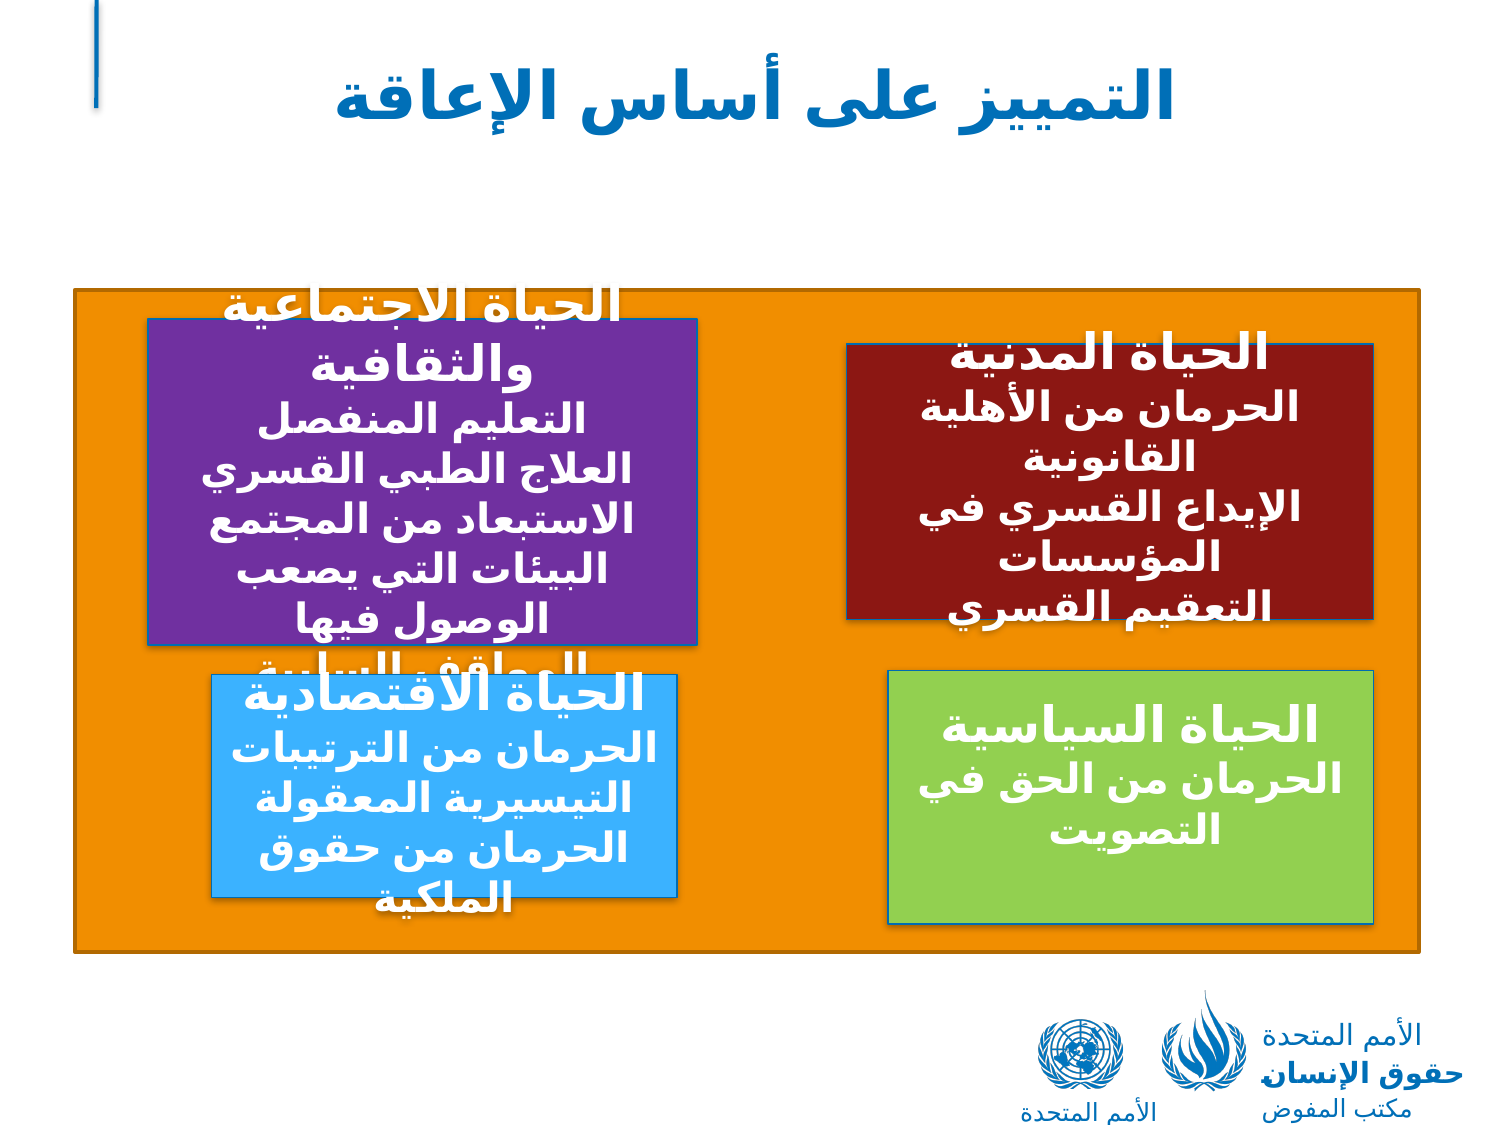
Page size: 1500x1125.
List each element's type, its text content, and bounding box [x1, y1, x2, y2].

text_box الحياة المدنية الحرمان من الأهلية القانونية الإيداع القسري في المؤسسات التعقيم القسري [846, 343, 1374, 620]
picture [1037, 990, 1457, 1107]
text_box الأمم المتحدة حقوق الإنسان مكتب المفوض السامي [1246, 1009, 1500, 1098]
text_box الحياة الاقتصادية الحرمان من الترتيبات التيسيرية المعقولة الحرمان من حقوق الملكية [211, 674, 678, 898]
text_box [74, 247, 1437, 1001]
text_box الأمم المتحدة [982, 1089, 1195, 1125]
text_box [73, 288, 1421, 954]
text_box الحياة السياسية الحرمان من الحق في التصويت [887, 670, 1374, 925]
title التمييز على أساس الإعاقة [75, 45, 1437, 224]
text_box الحياة الاجتماعية والثقافية التعليم المنفصل العلاج الطبي القسري الاستبعاد من المجتمع البيئات التي يصعب الوصول فيها المواقف السلبية [147, 318, 698, 646]
